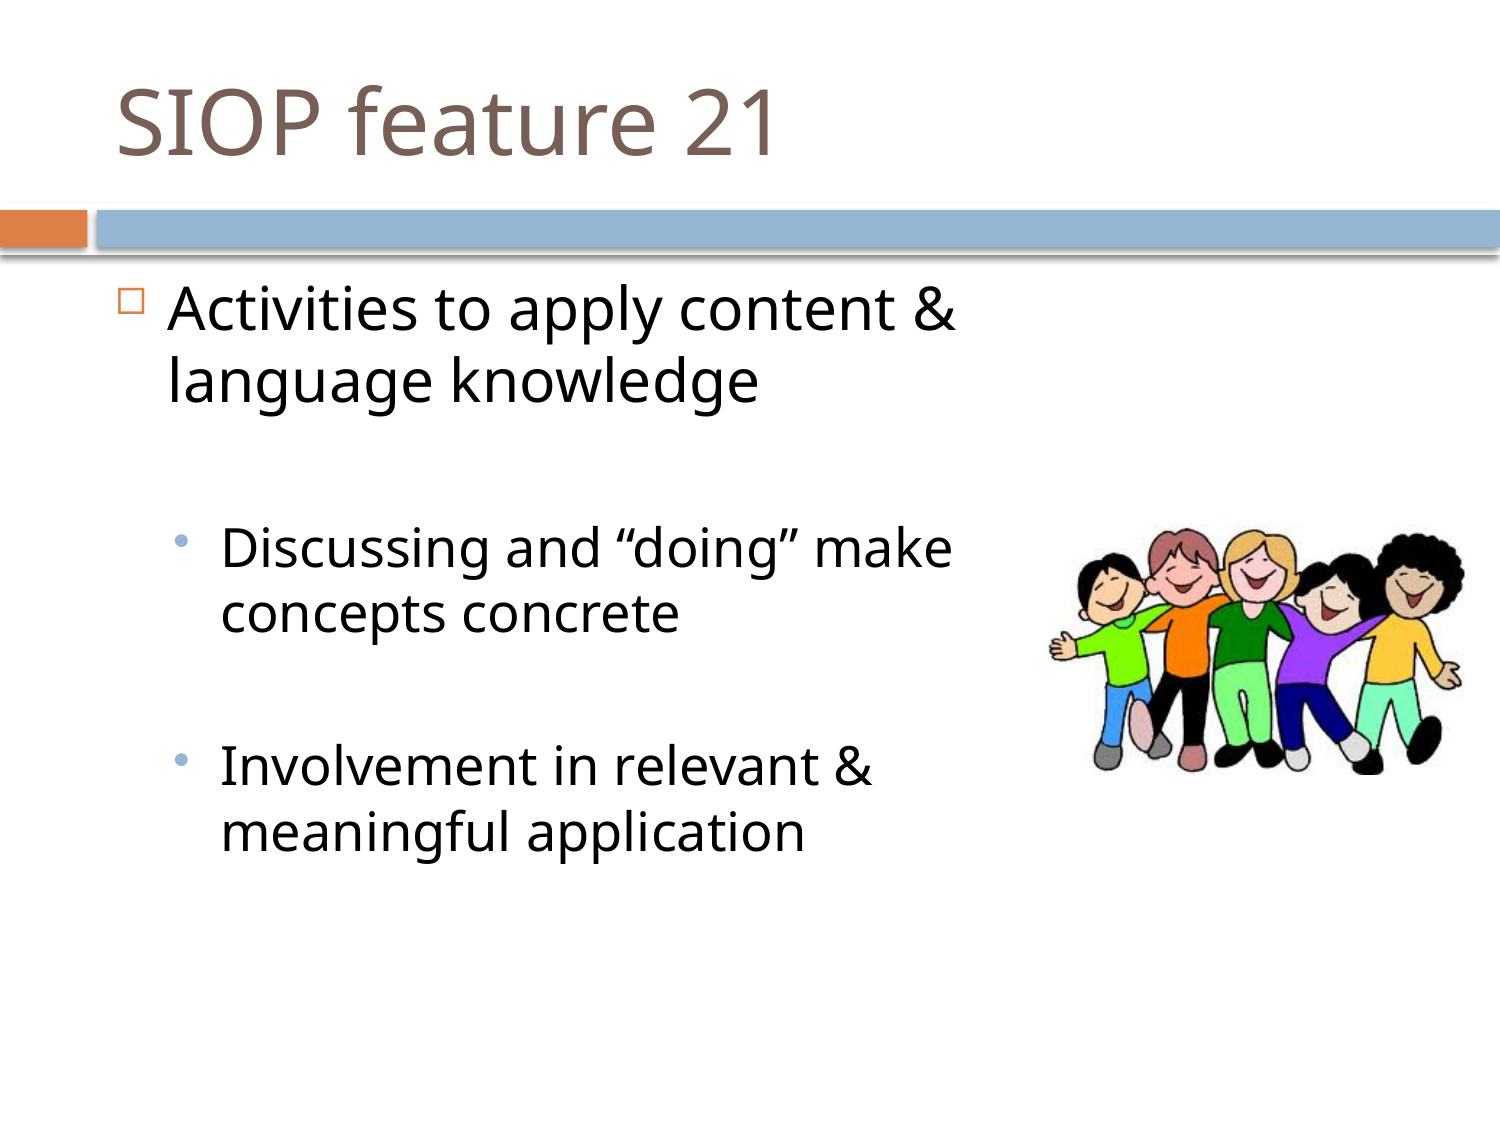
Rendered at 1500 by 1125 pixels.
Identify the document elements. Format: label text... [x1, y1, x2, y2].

list Activities to apply content & language knowledge Discussing and “doing” make concepts concrete Involvement in relevant & meaningful application [100, 262, 1050, 1063]
picture [1047, 524, 1470, 776]
title SIOP feature 21 [100, 37, 1438, 200]
